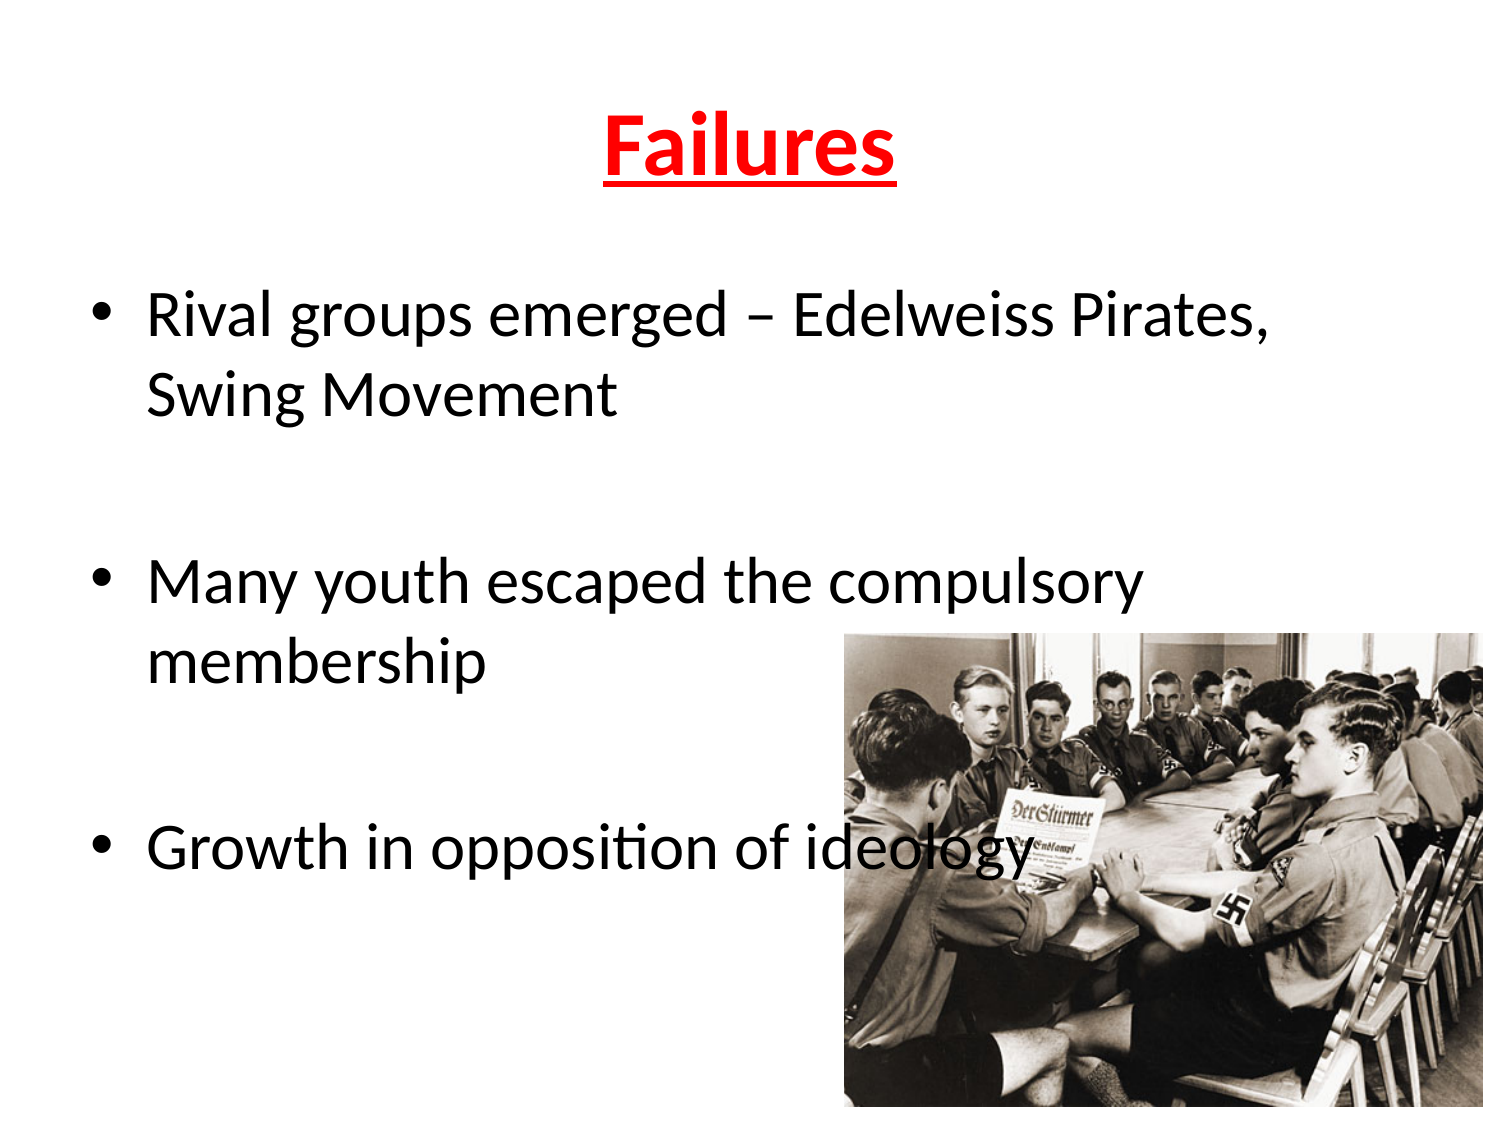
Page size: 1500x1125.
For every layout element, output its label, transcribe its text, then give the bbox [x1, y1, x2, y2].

picture [844, 633, 1483, 1107]
title Failures [75, 45, 1425, 233]
list Rival groups emerged – Edelweiss Pirates, Swing Movement Many youth escaped the compulsory membership Growth in opposition of ideology [75, 262, 1425, 1005]
